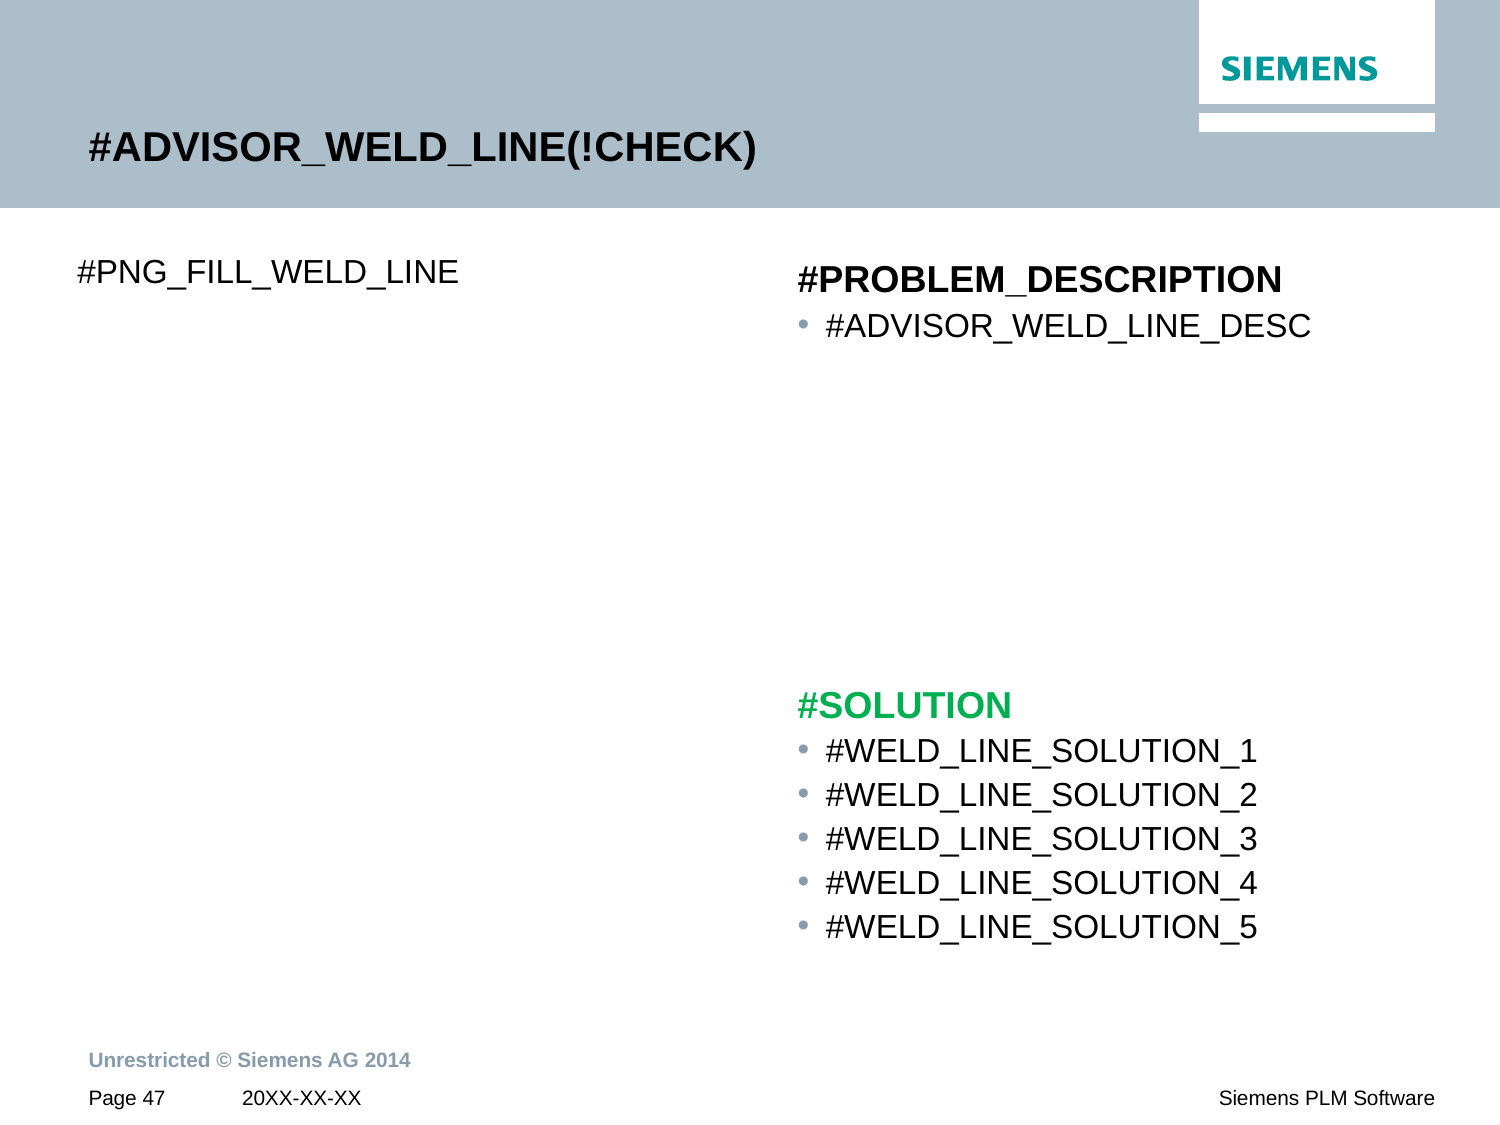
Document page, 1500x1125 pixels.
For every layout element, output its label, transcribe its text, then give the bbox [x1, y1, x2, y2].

text_box #PNG_FILL_WELD_LINE [35, 226, 721, 758]
title #ADVISOR_WELD_LINE(!CHECK) [0, 0, 1500, 209]
text_box #PROBLEM_DESCRIPTION #ADVISOR_WELD_LINE_DESC [782, 243, 1424, 390]
text_box #SOLUTION #WELD_LINE_SOLUTION_1 #WELD_LINE_SOLUTION_2 #WELD_LINE_SOLUTION_3 #WELD_LINE_SOLUTION_4 #WELD_LINE_SOLUTION_5 [782, 668, 1424, 997]
